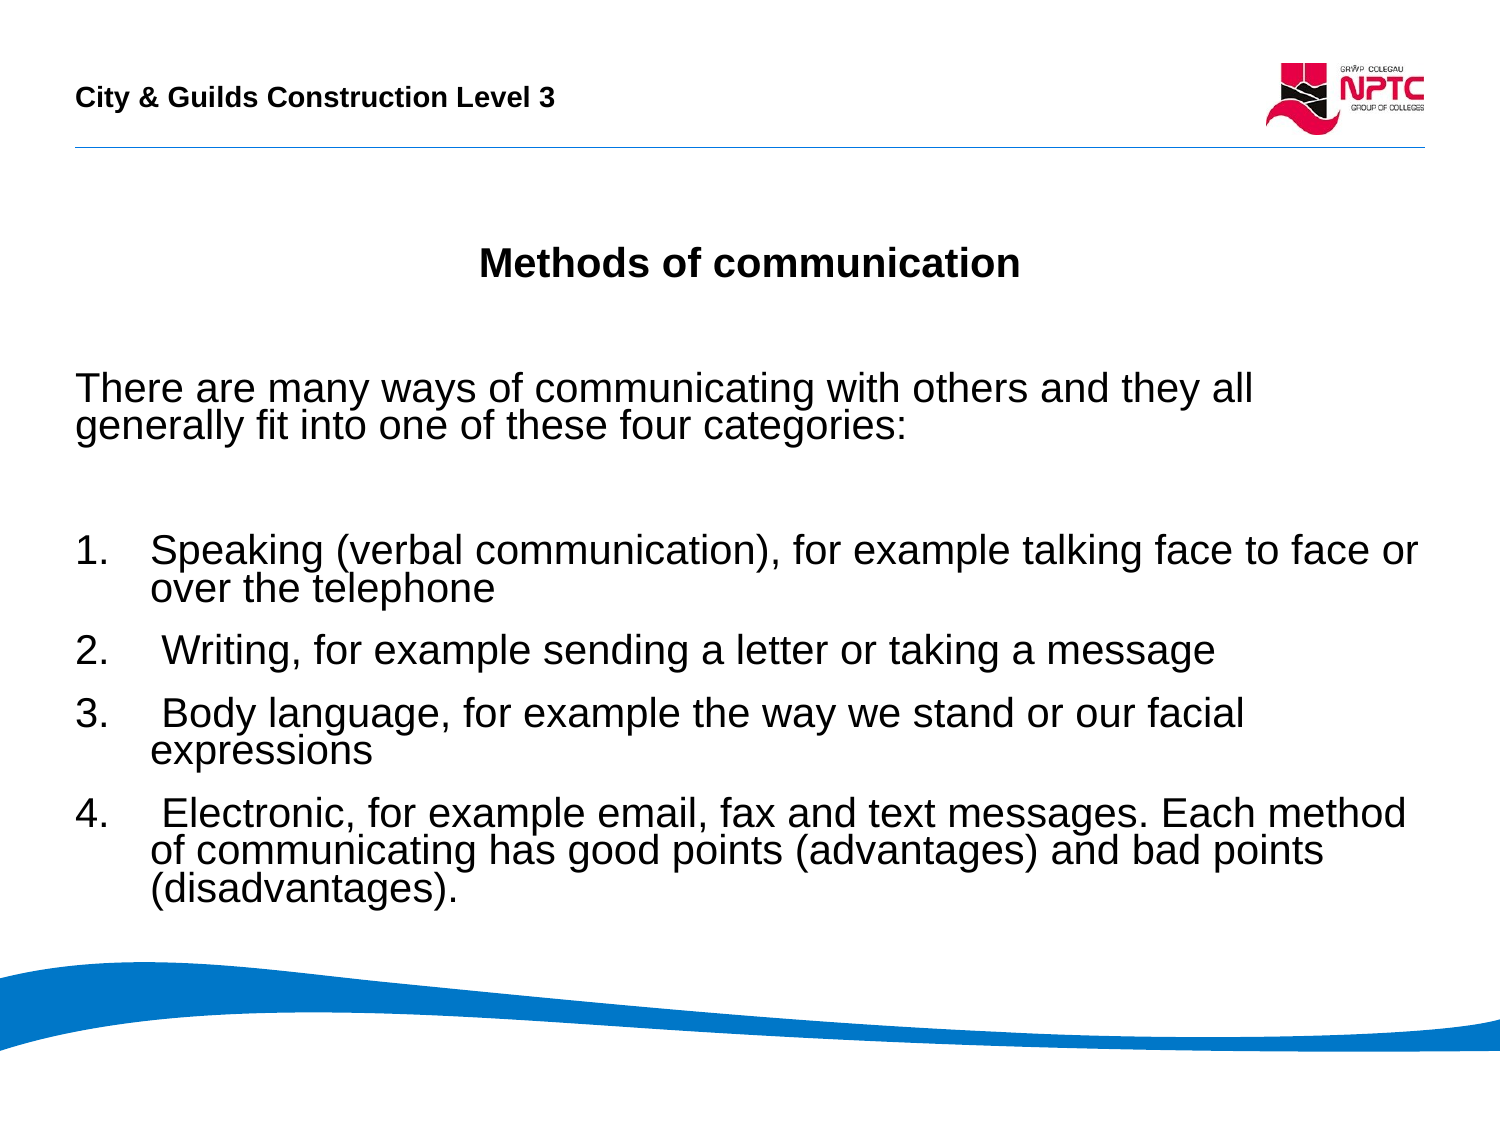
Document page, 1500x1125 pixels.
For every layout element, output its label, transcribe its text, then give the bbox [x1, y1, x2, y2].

picture [1266, 63, 1424, 135]
list Methods of communication There are many ways of communicating with others and they all generally fit into one of these four categories: Speaking (verbal communication), for example talking face to face or over the telephone Writing, for example sending a letter or taking a message Body language, for example the way we stand or our facial expressions Electronic, for example email, fax and text messages. Each method of communicating has good points (advantages) and bad points (disadvantages). [74, 247, 1426, 946]
